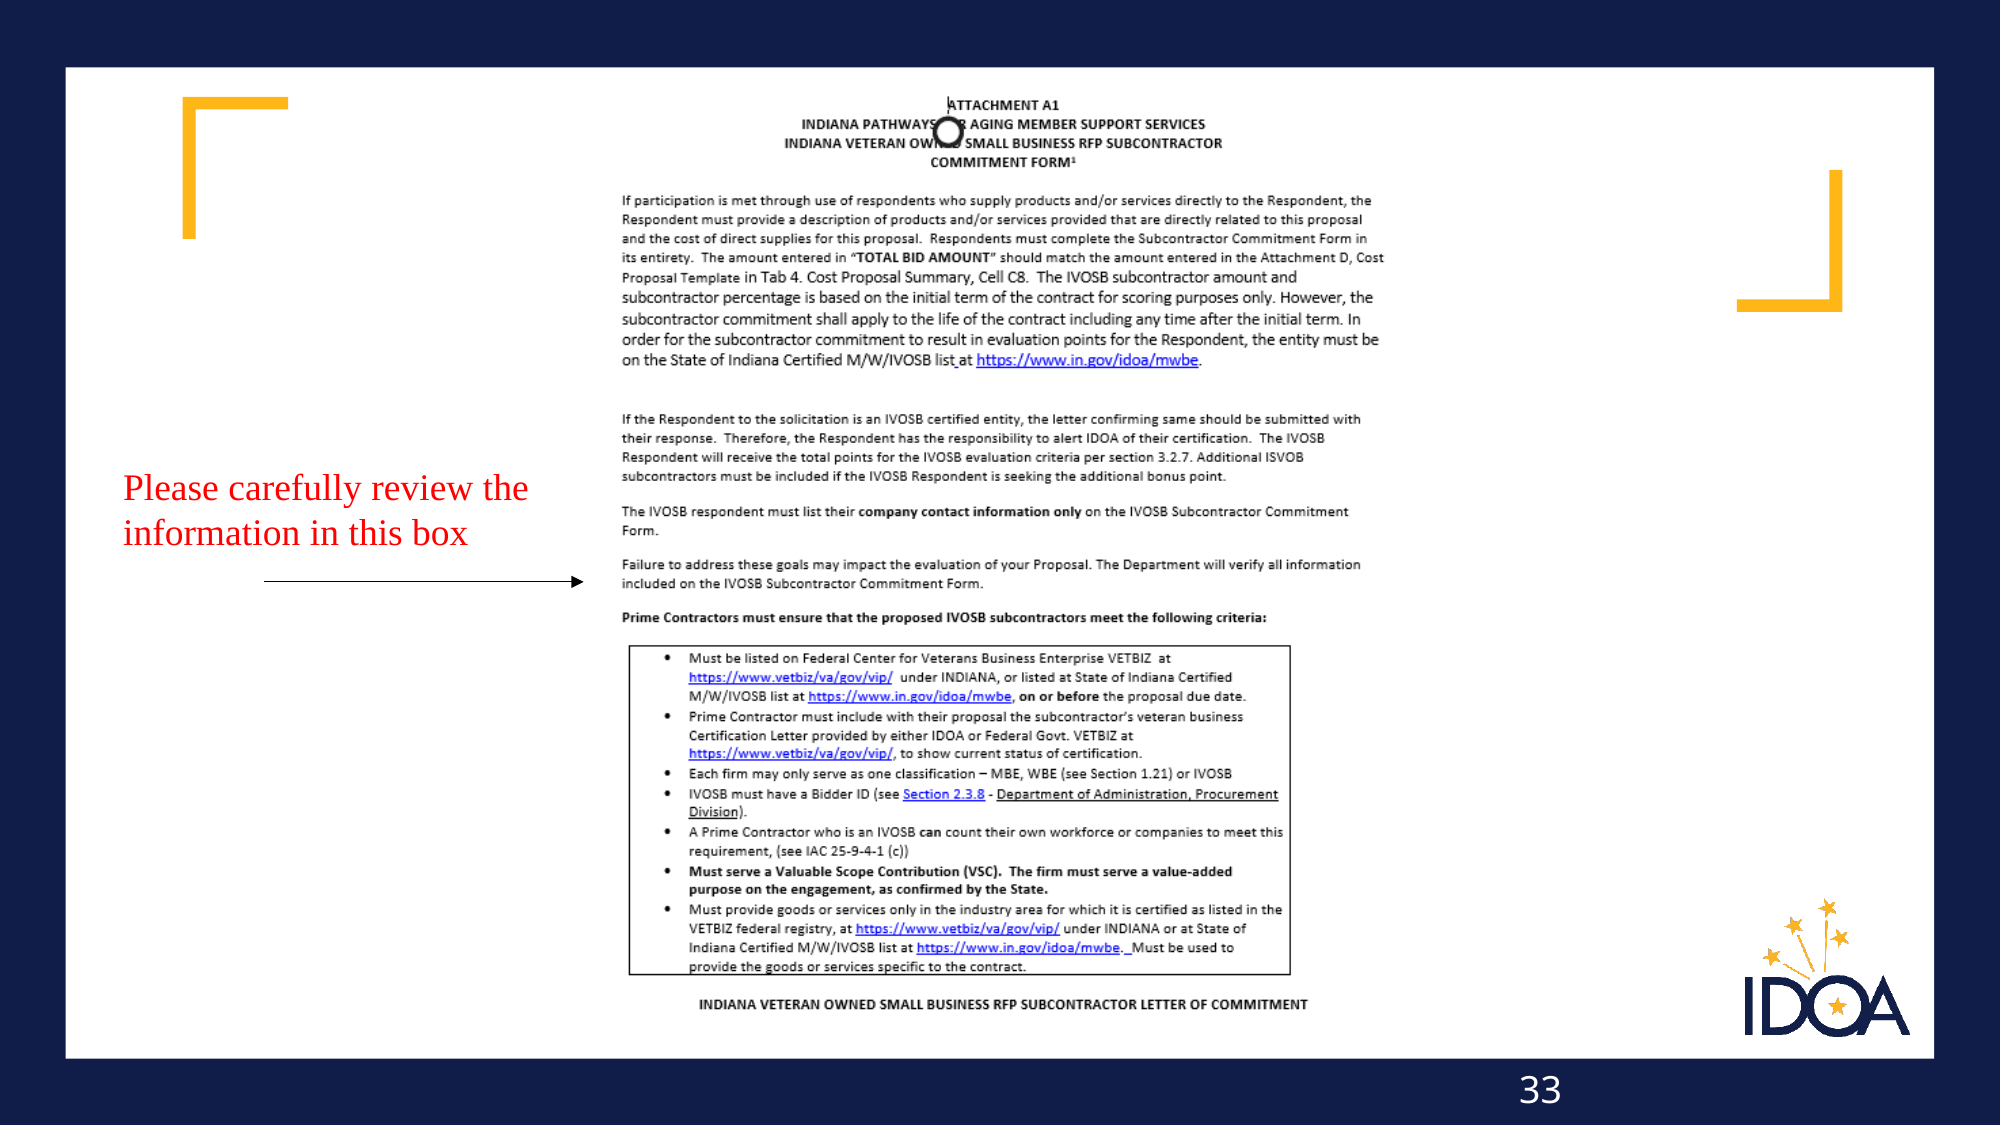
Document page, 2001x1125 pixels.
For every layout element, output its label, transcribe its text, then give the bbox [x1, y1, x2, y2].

text_box Please carefully review the information in this box [108, 455, 575, 561]
picture [575, 83, 1424, 1042]
picture [1702, 857, 1959, 1114]
slide_number 33 [1504, 1058, 1767, 1125]
